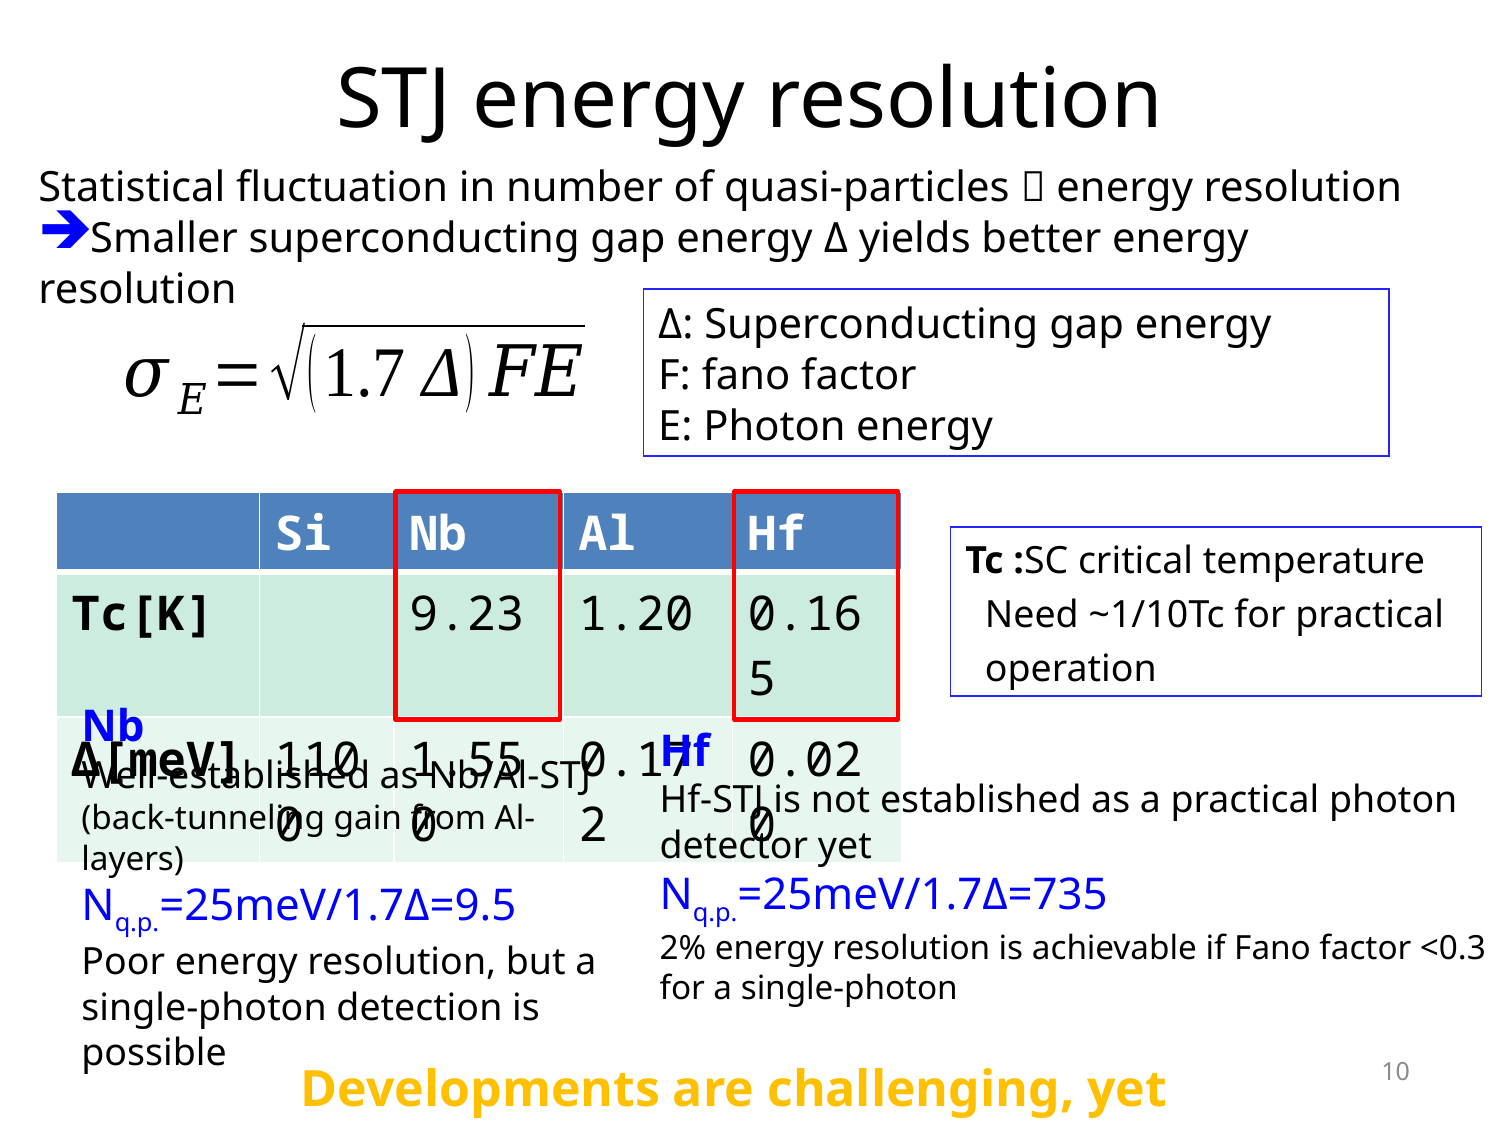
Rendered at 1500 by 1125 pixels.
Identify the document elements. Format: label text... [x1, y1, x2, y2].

text_box Δ: Superconducting gap energy F: fano factor E: Photon energy [643, 289, 1390, 456]
table_header [57, 493, 259, 569]
table_cell Δ[meV] [57, 718, 259, 862]
table_header Si [260, 493, 393, 569]
text_box Tc :SC critical temperature Need ~1/10Tc for practical operation [950, 527, 1482, 697]
table_cell 1.550 [395, 718, 563, 725]
text_box [734, 491, 899, 720]
text_box Hf Hf-STJ is not established as a practical photon detector yet Nq.p.=25meV/1.7Δ=735 2% energy resolution is achievable if Fano factor <0.3 for a single-photon [643, 719, 1500, 1009]
table_cell 0.172 [564, 718, 732, 862]
text_box [395, 491, 560, 720]
text_box Developments are challenging, yet worthwhile [181, 1049, 1288, 1125]
text_box STJ energy resolution [74, 35, 1425, 151]
table_cell Tc[K] [57, 575, 259, 716]
table_cell 1.20 [564, 575, 732, 716]
text_box Statistical fluctuation in number of quasi-particles  energy resolution Smaller superconducting gap energy Δ yields better energy resolution [23, 151, 1445, 276]
slide_number 10 [1074, 1042, 1425, 1103]
table_header Al [564, 493, 732, 569]
text_box Nb Well-established as Nb/Al-STJ (back-tunneling gain from Al-layers) Nq.p.=25meV/1.7Δ=9.5 Poor energy resolution, but a single-photon detection is possible [58, 725, 621, 1045]
table_cell 1100 [260, 718, 393, 725]
table_cell [260, 575, 393, 716]
